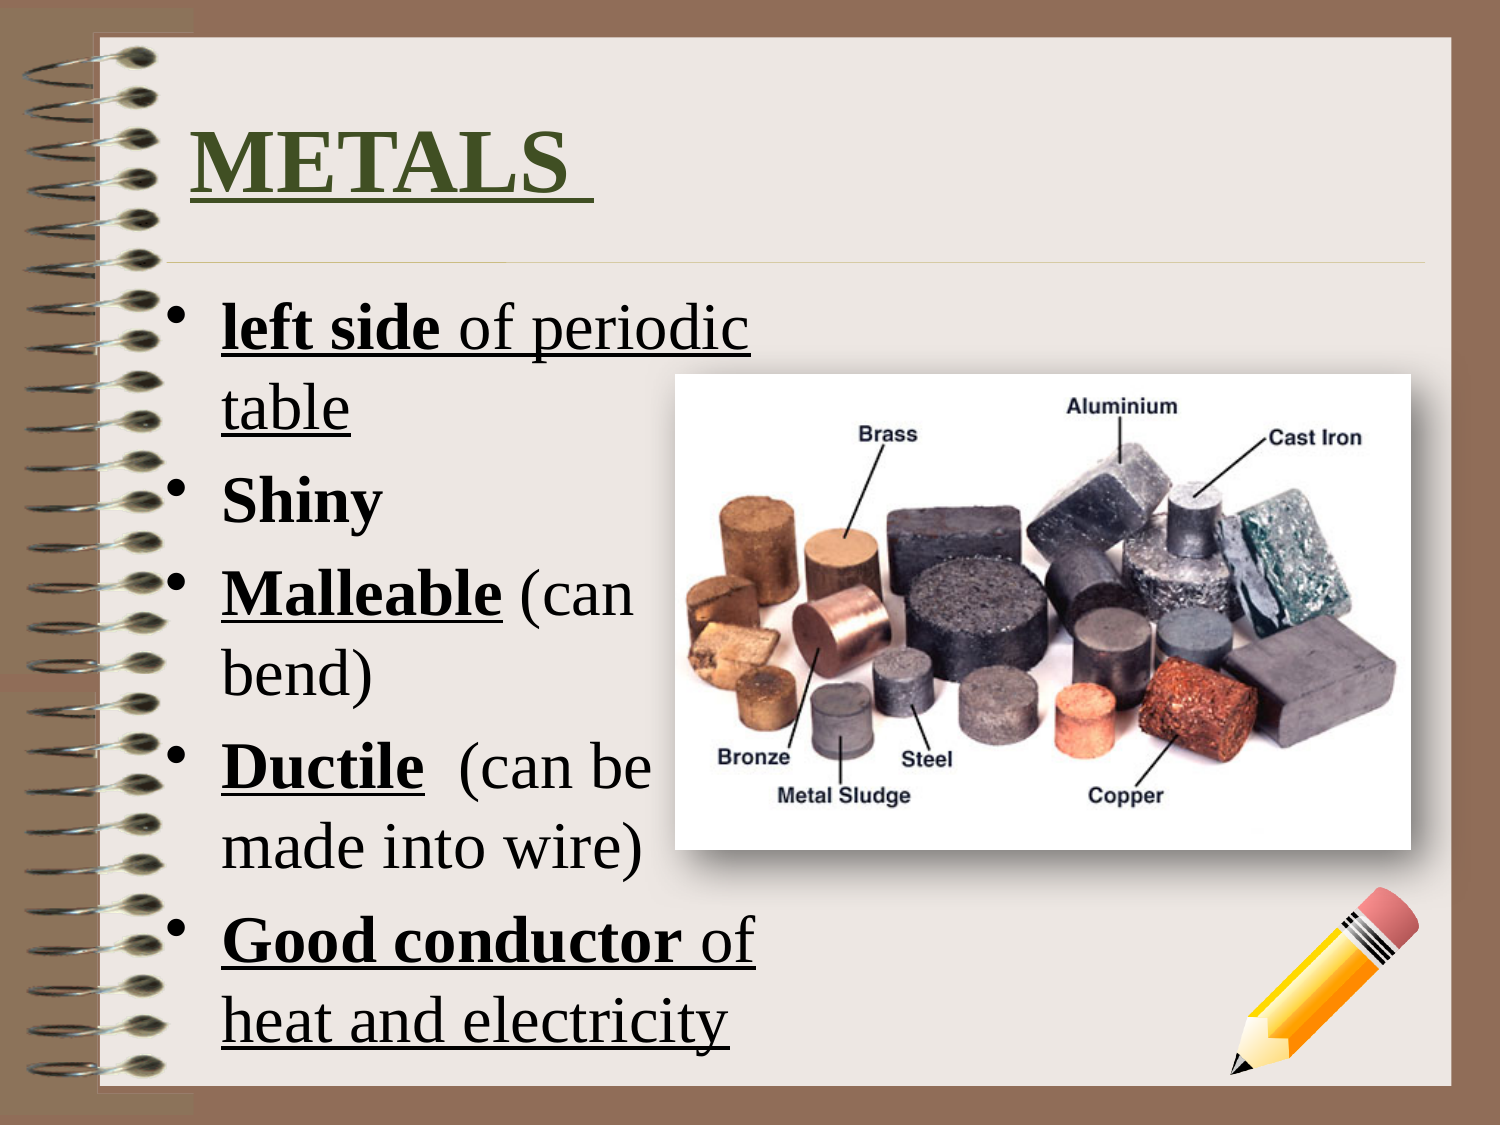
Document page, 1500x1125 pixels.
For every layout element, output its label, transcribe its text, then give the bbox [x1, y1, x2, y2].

picture [0, 8, 194, 674]
picture [0, 692, 194, 1115]
picture [1230, 887, 1419, 1076]
title METALS [174, 62, 1426, 251]
list left side of periodic table Shiny Malleable (can bend) Ductile (can be made into wire) Good conductor of heat and electricity [149, 274, 776, 951]
picture [674, 374, 1411, 851]
